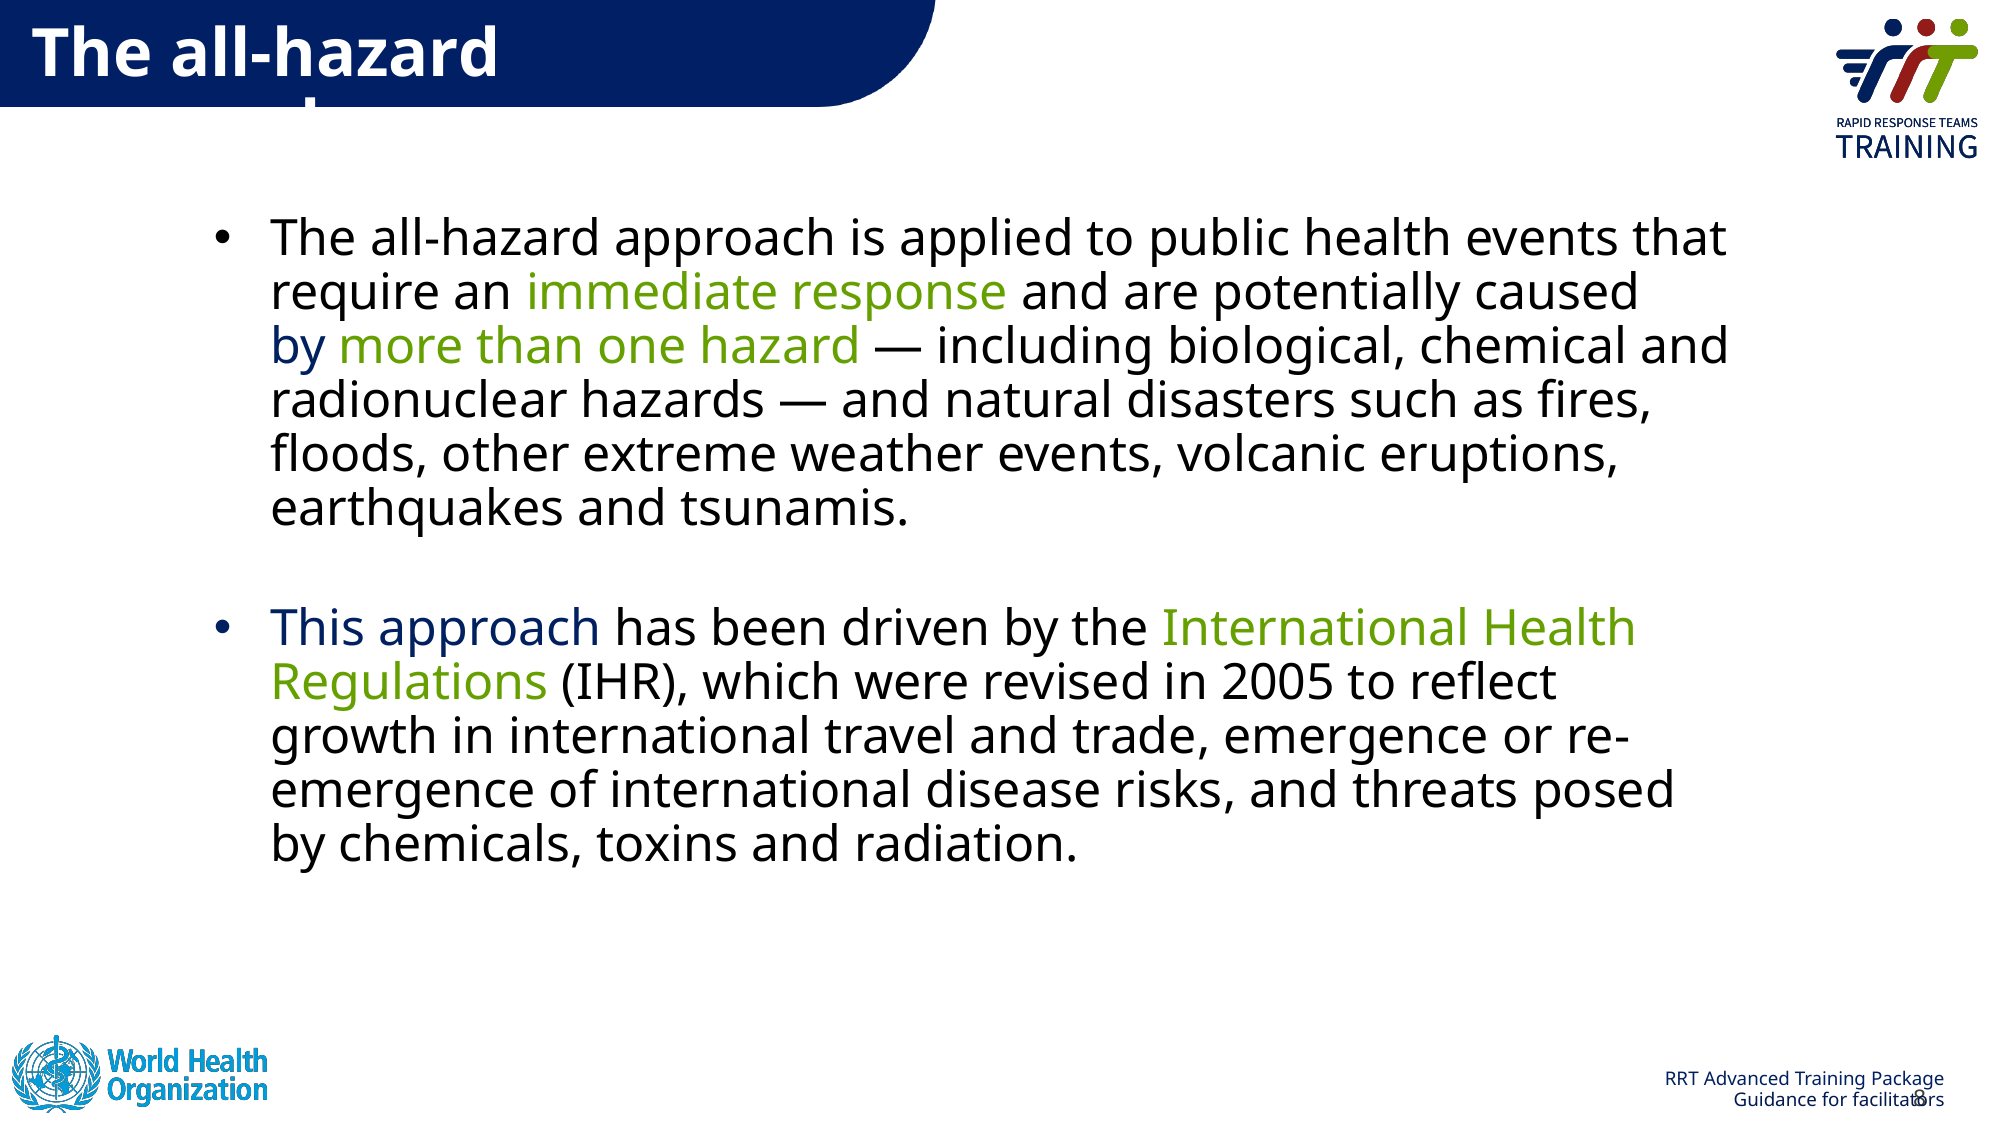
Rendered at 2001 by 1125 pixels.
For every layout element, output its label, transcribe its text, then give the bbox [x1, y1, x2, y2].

picture [24, 1054, 36, 1087]
picture [36, 1088, 78, 1105]
picture [0, 0, 936, 107]
picture [30, 1083, 37, 1091]
picture [22, 1062, 26, 1077]
picture [34, 1054, 43, 1078]
picture [1835, 19, 1978, 167]
picture [50, 1108, 62, 1113]
list The all-hazard approach [23, 11, 805, 115]
picture [71, 1053, 90, 1091]
picture [12, 1035, 54, 1068]
picture [46, 1056, 54, 1062]
picture [12, 1083, 48, 1113]
picture [59, 1035, 267, 1113]
list The all-hazard approach is applied to public health events that require an immediate response and are potentially caused by more than one hazard — including biological, chemical and radionuclear hazards — and natural disasters such as fires, floods, other extreme weather events, volcanic eruptions, earthquakes and tsunamis. This approach has been driven by the International Health Regulations (IHR), which were revised in 2005 to reflect growth in international travel and trade, emergence or re-emergence of international disease risks, and threats posed by chemicals, toxins and radiation. [205, 204, 1740, 969]
picture [40, 1062, 47, 1070]
